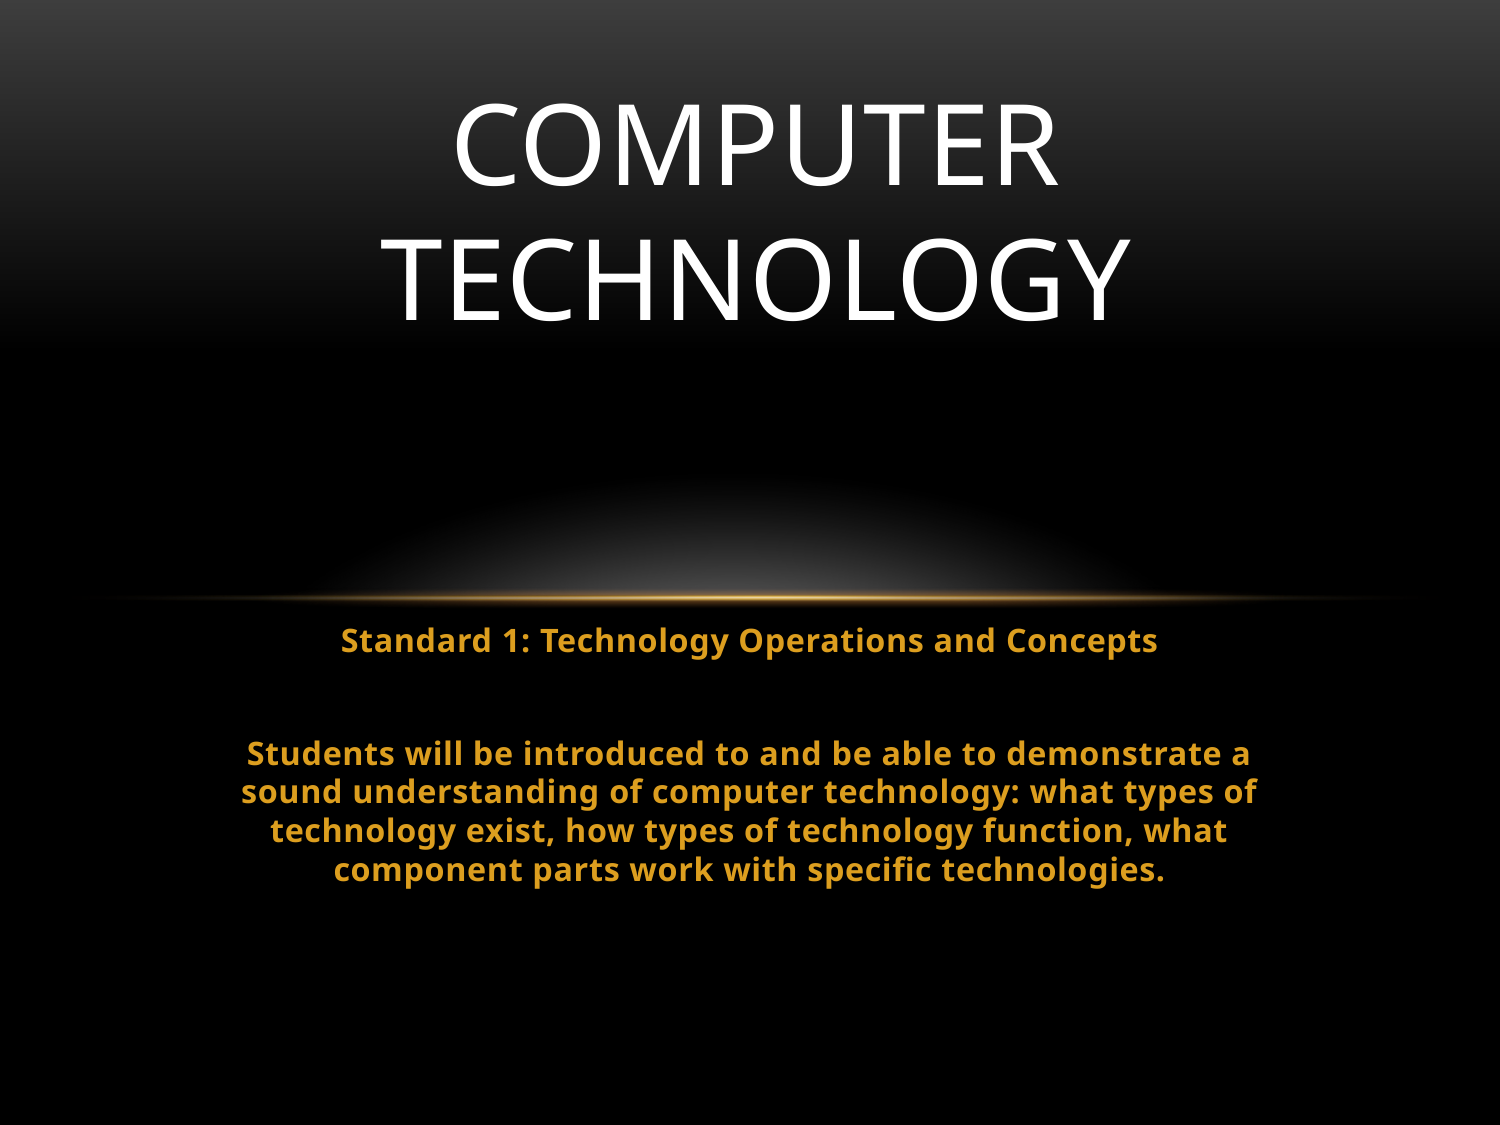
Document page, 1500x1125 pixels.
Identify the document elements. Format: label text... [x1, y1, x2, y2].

title Computer Technology [112, 108, 1400, 350]
subtitle Standard 1: Technology Operations and Concepts Students will be introduced to and be able to demonstrate a sound understanding of computer technology: what types of technology exist, how types of technology function, what component parts work with specific technologies. [225, 612, 1275, 900]
picture [0, 0, 1500, 750]
